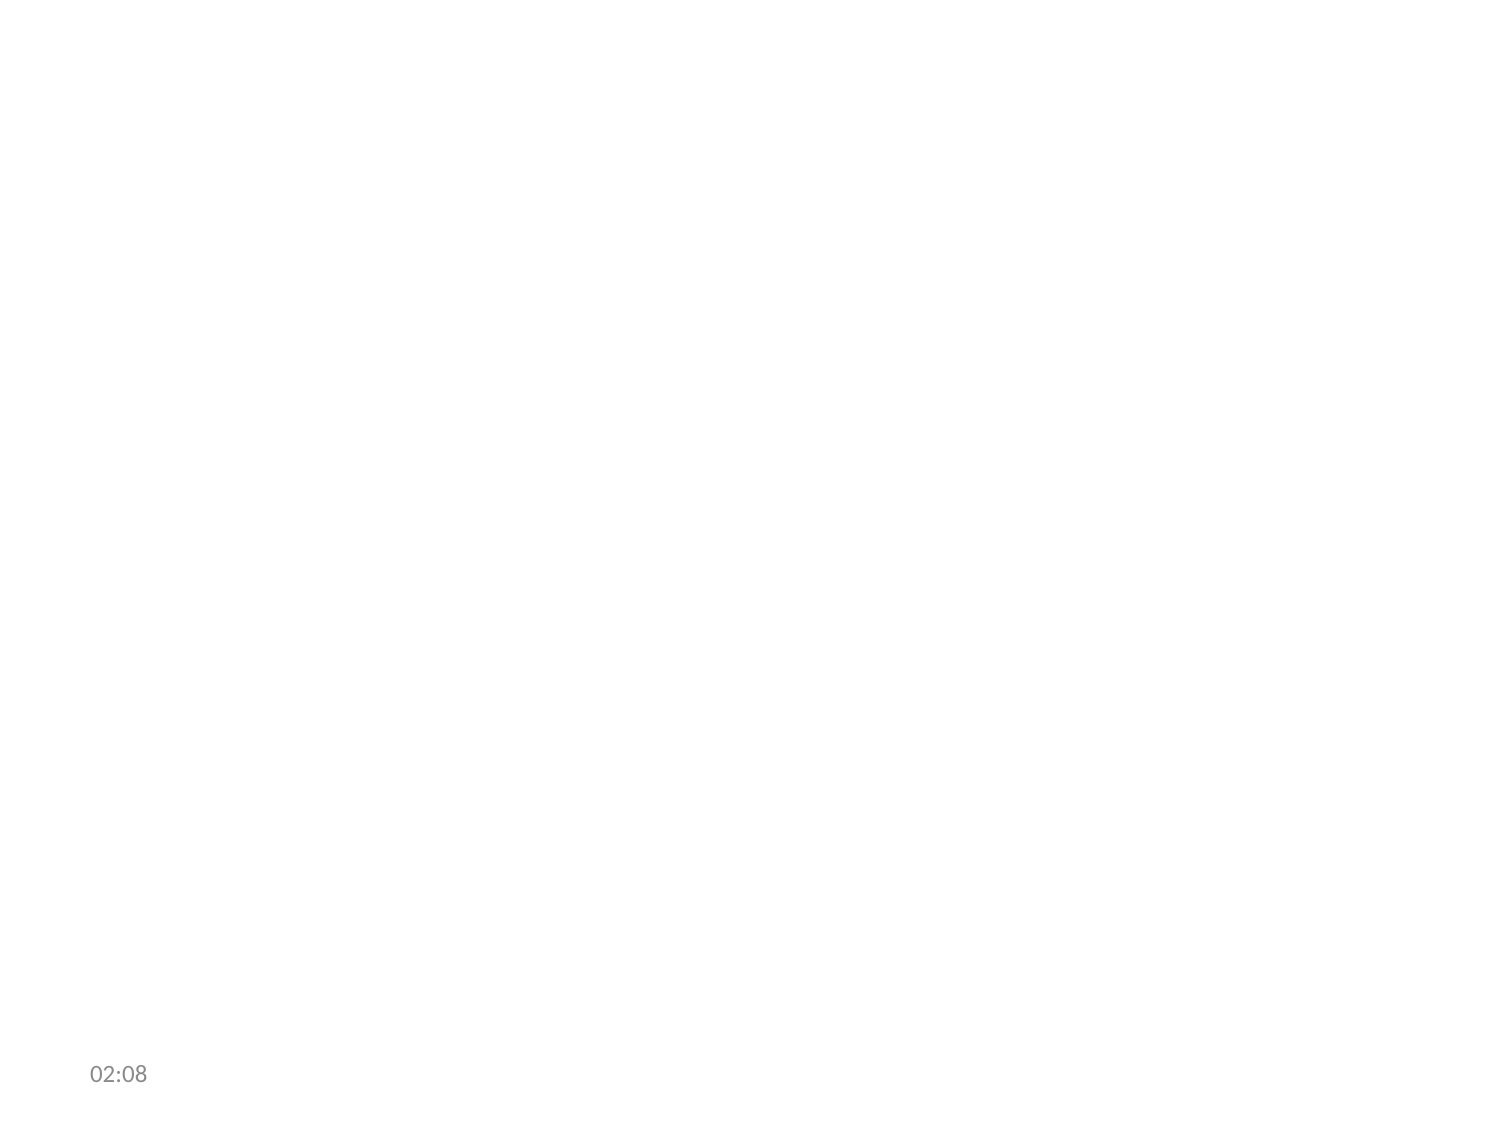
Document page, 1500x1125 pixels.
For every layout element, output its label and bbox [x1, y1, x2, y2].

slide_number [75, 1042, 425, 1103]
